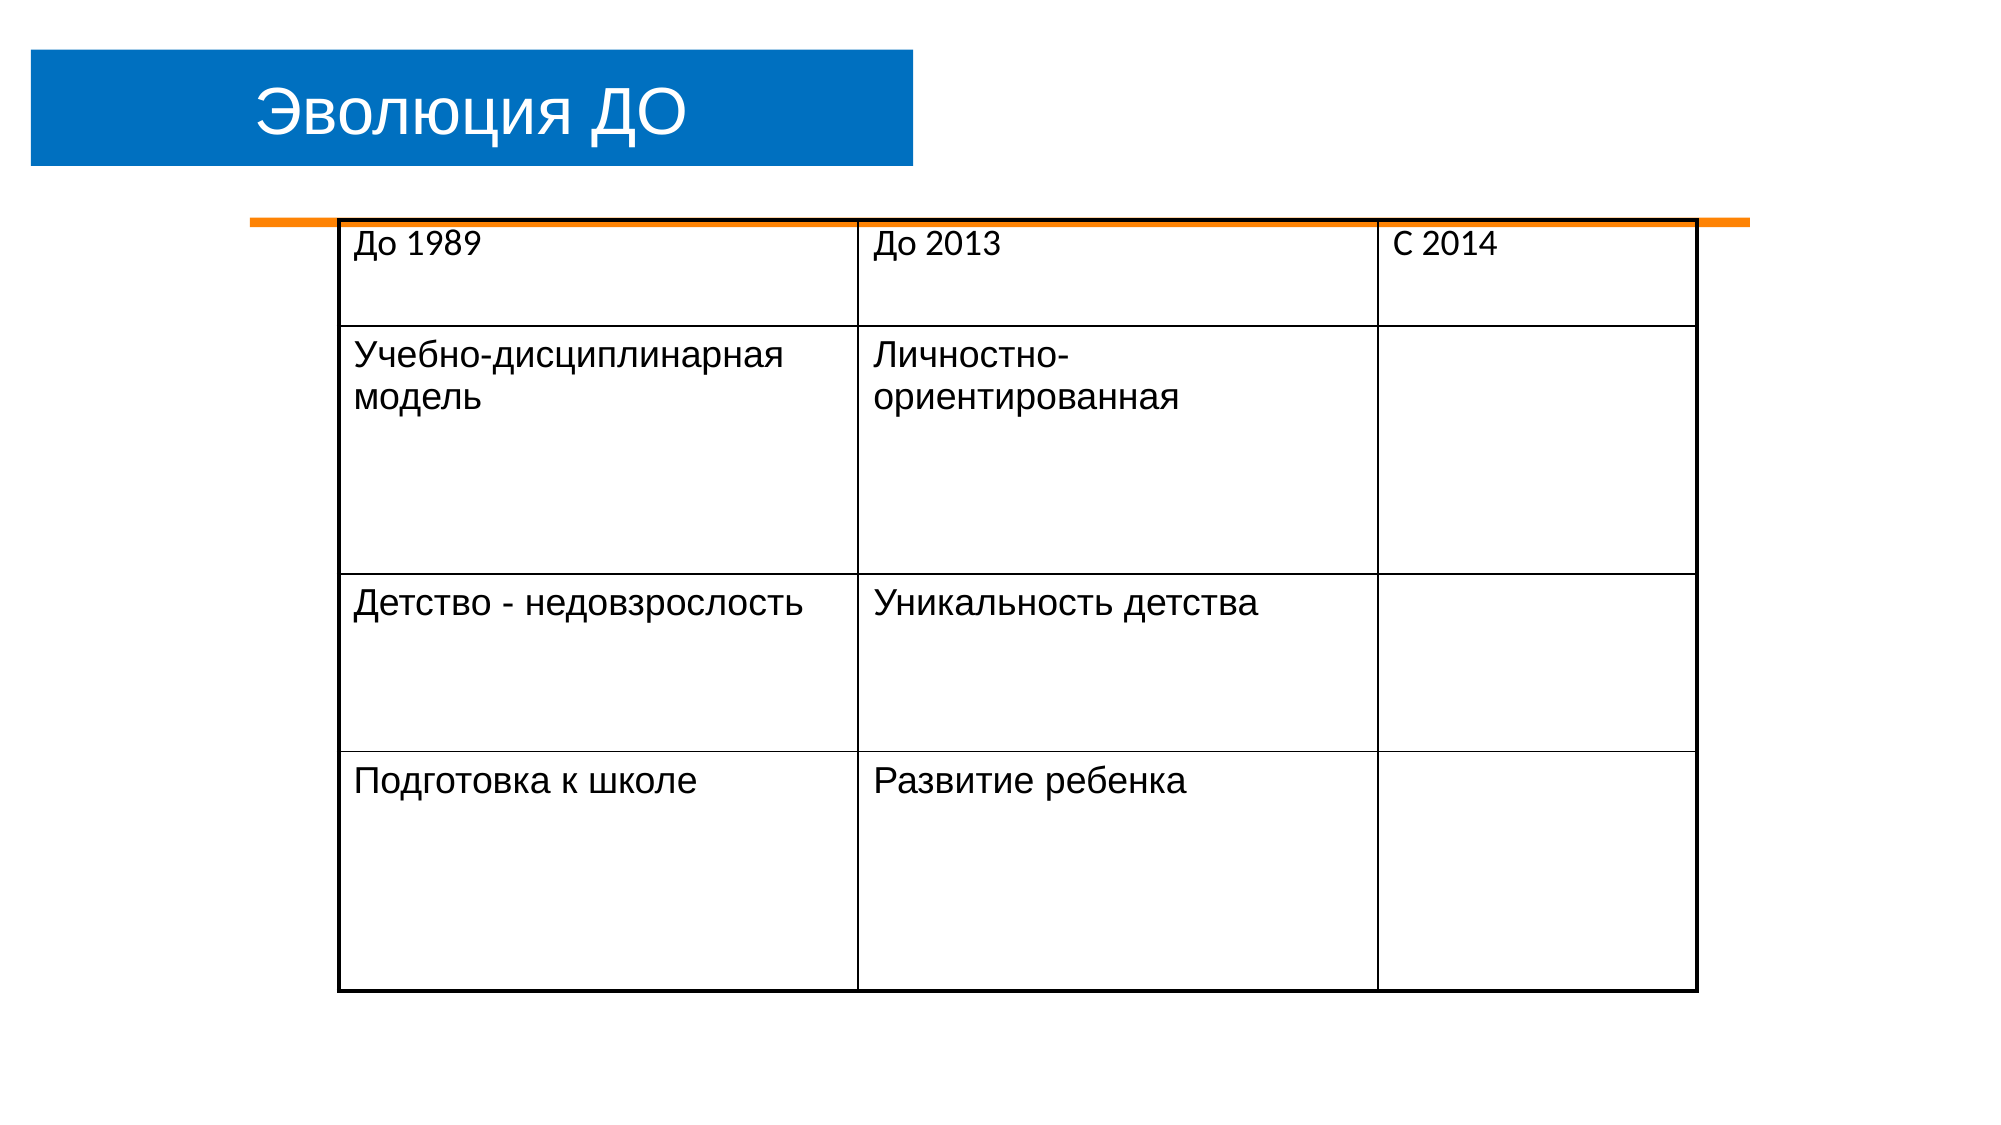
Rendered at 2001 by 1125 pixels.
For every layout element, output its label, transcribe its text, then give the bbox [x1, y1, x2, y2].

table_cell Детство - недовзрослость [341, 575, 857, 751]
table_cell [1379, 327, 1695, 573]
table_cell Учебно-дисциплинарная модель [341, 327, 857, 573]
table_cell Развитие ребенка [859, 752, 1377, 989]
text_box Эволюция ДО [30, 49, 914, 166]
table_cell [1379, 575, 1695, 751]
table_cell Уникальность детства [859, 575, 1377, 751]
table_cell Подготовка к школе [341, 752, 857, 989]
table_cell [1379, 752, 1695, 989]
table_header С 2014 [1379, 222, 1695, 325]
table_header До 1989 [341, 222, 857, 325]
table_cell Личностно-ориентированная [859, 327, 1377, 573]
table_header До 2013 [859, 222, 1377, 325]
